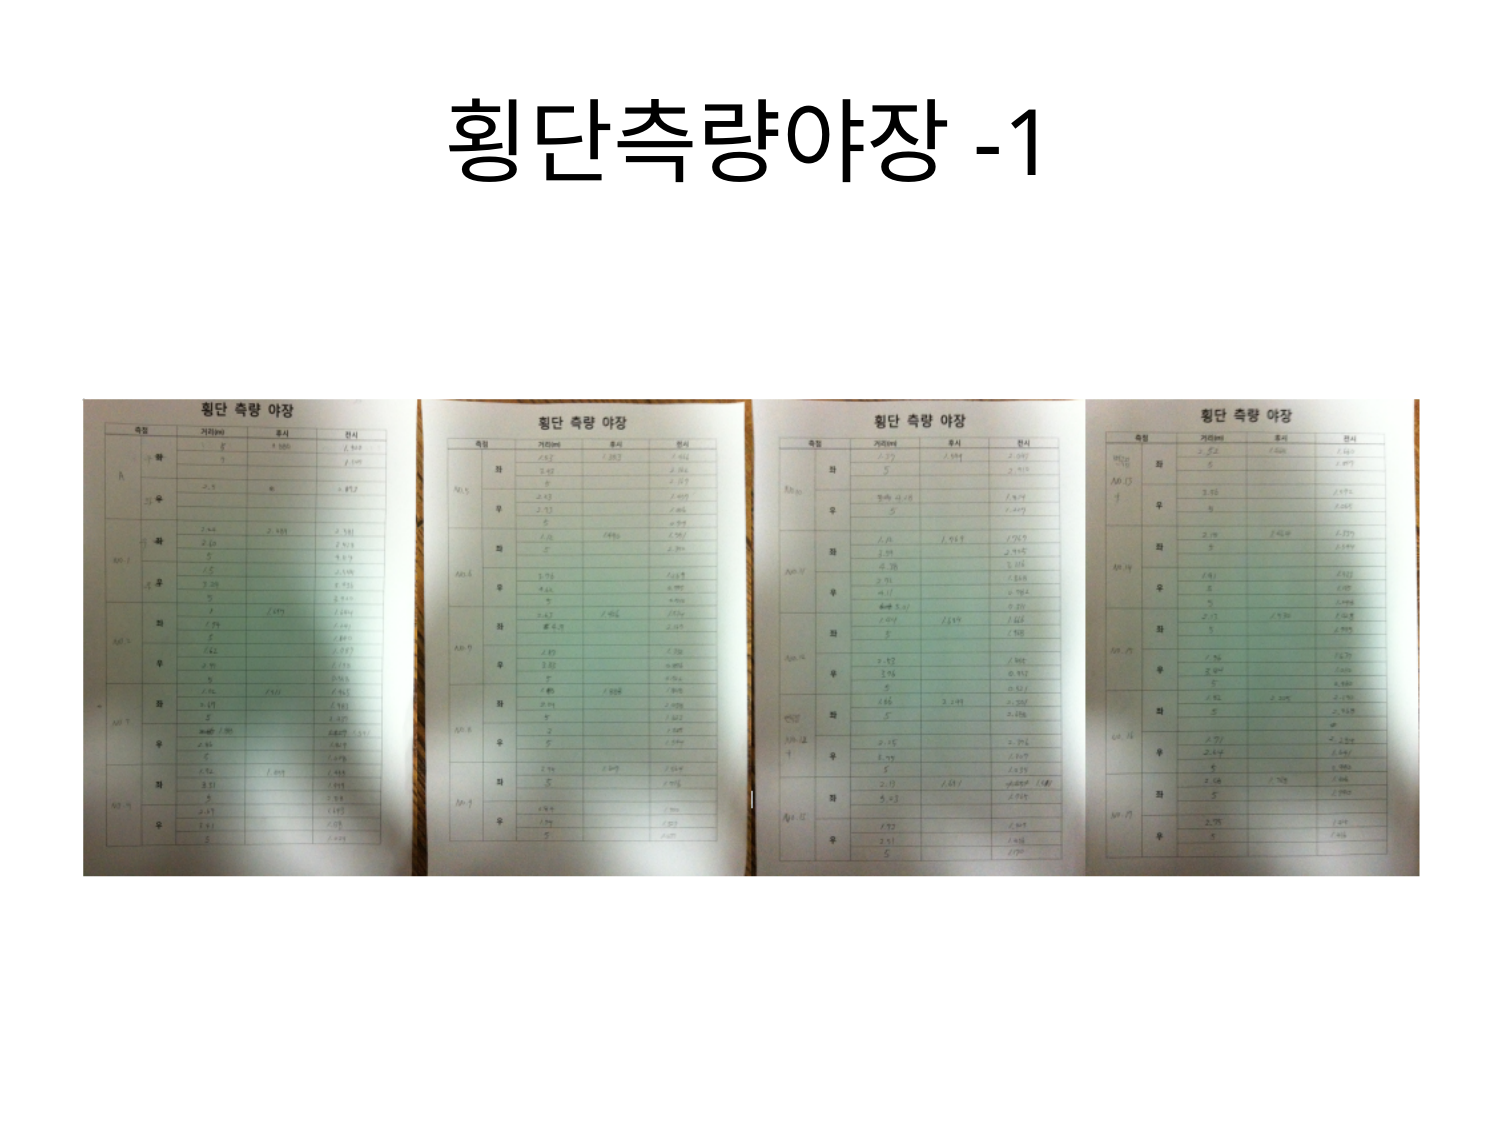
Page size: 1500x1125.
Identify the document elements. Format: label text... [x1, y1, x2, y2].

picture [81, 398, 1422, 880]
title 횡단측량야장-1 [75, 45, 1425, 233]
